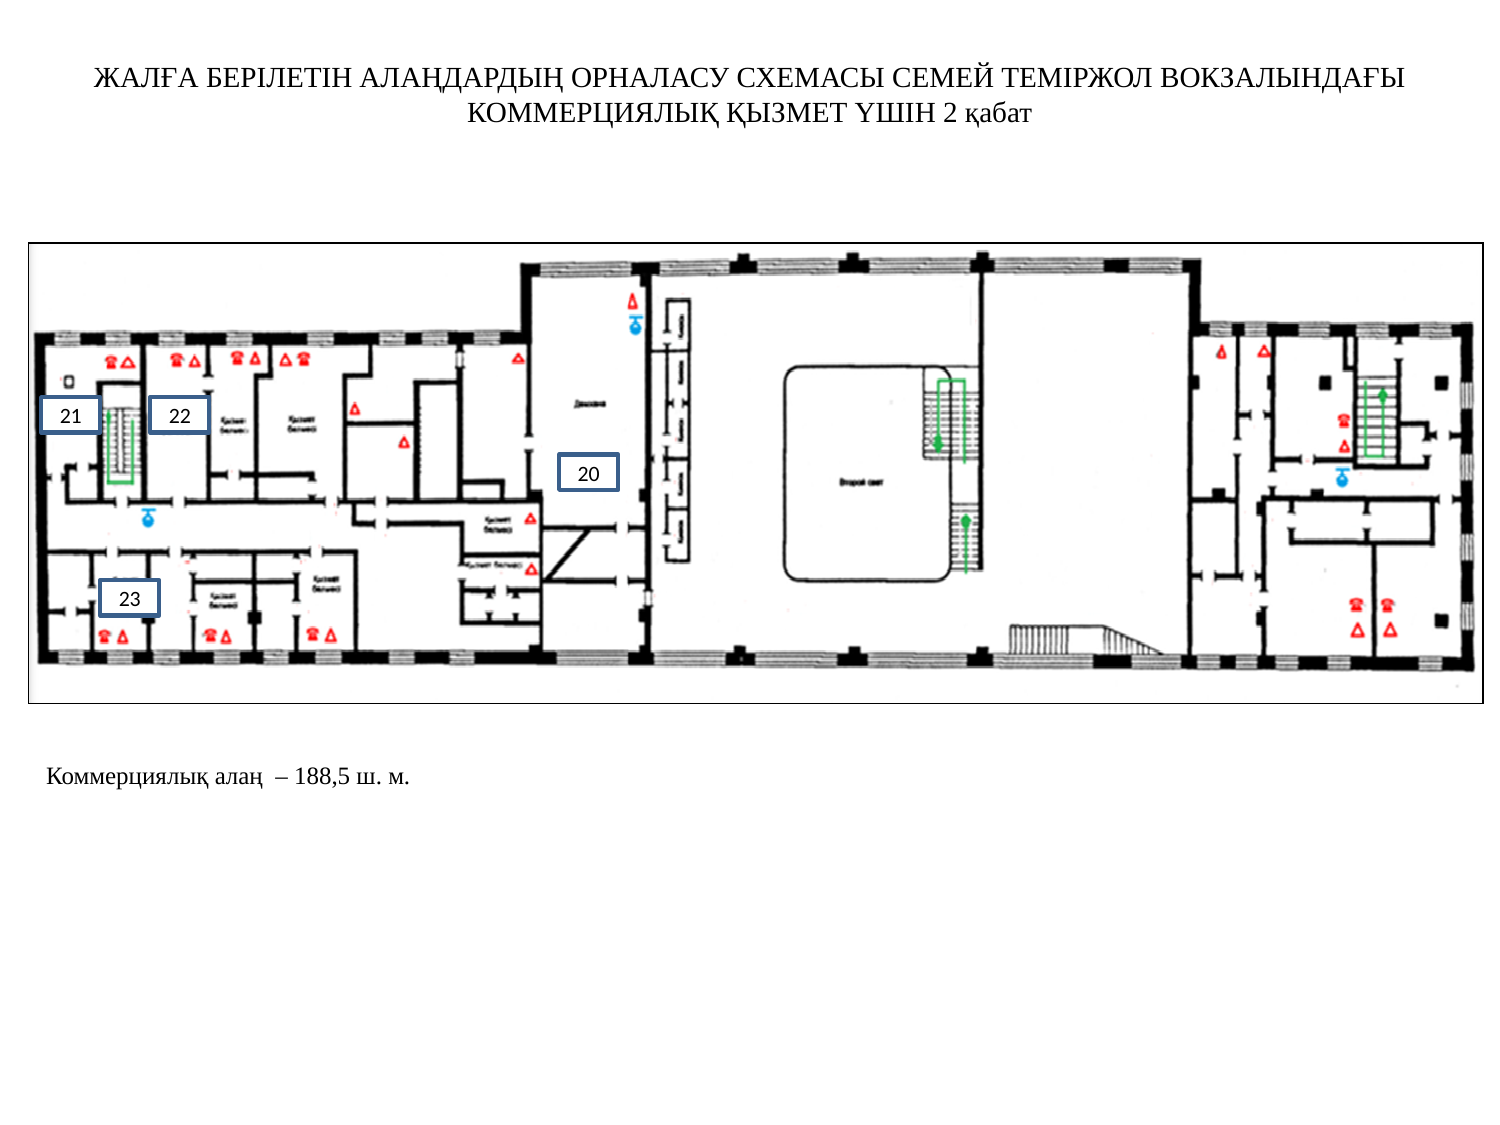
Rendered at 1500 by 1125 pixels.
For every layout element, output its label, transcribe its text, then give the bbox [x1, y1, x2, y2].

text_box ЖАЛҒА БЕРІЛЕТІН АЛАҢДАРДЫҢ ОРНАЛАСУ СХЕМАСЫ СЕМЕЙ ТЕМІРЖОЛ ВОКЗАЛЫНДАҒЫ КОММЕРЦИЯЛЫҚ ҚЫЗМЕТ ҮШІН 2 қабат [0, 50, 1500, 136]
text_box Коммерциялық алаң – 188,5 ш. м. [31, 752, 823, 797]
picture [29, 243, 1483, 704]
